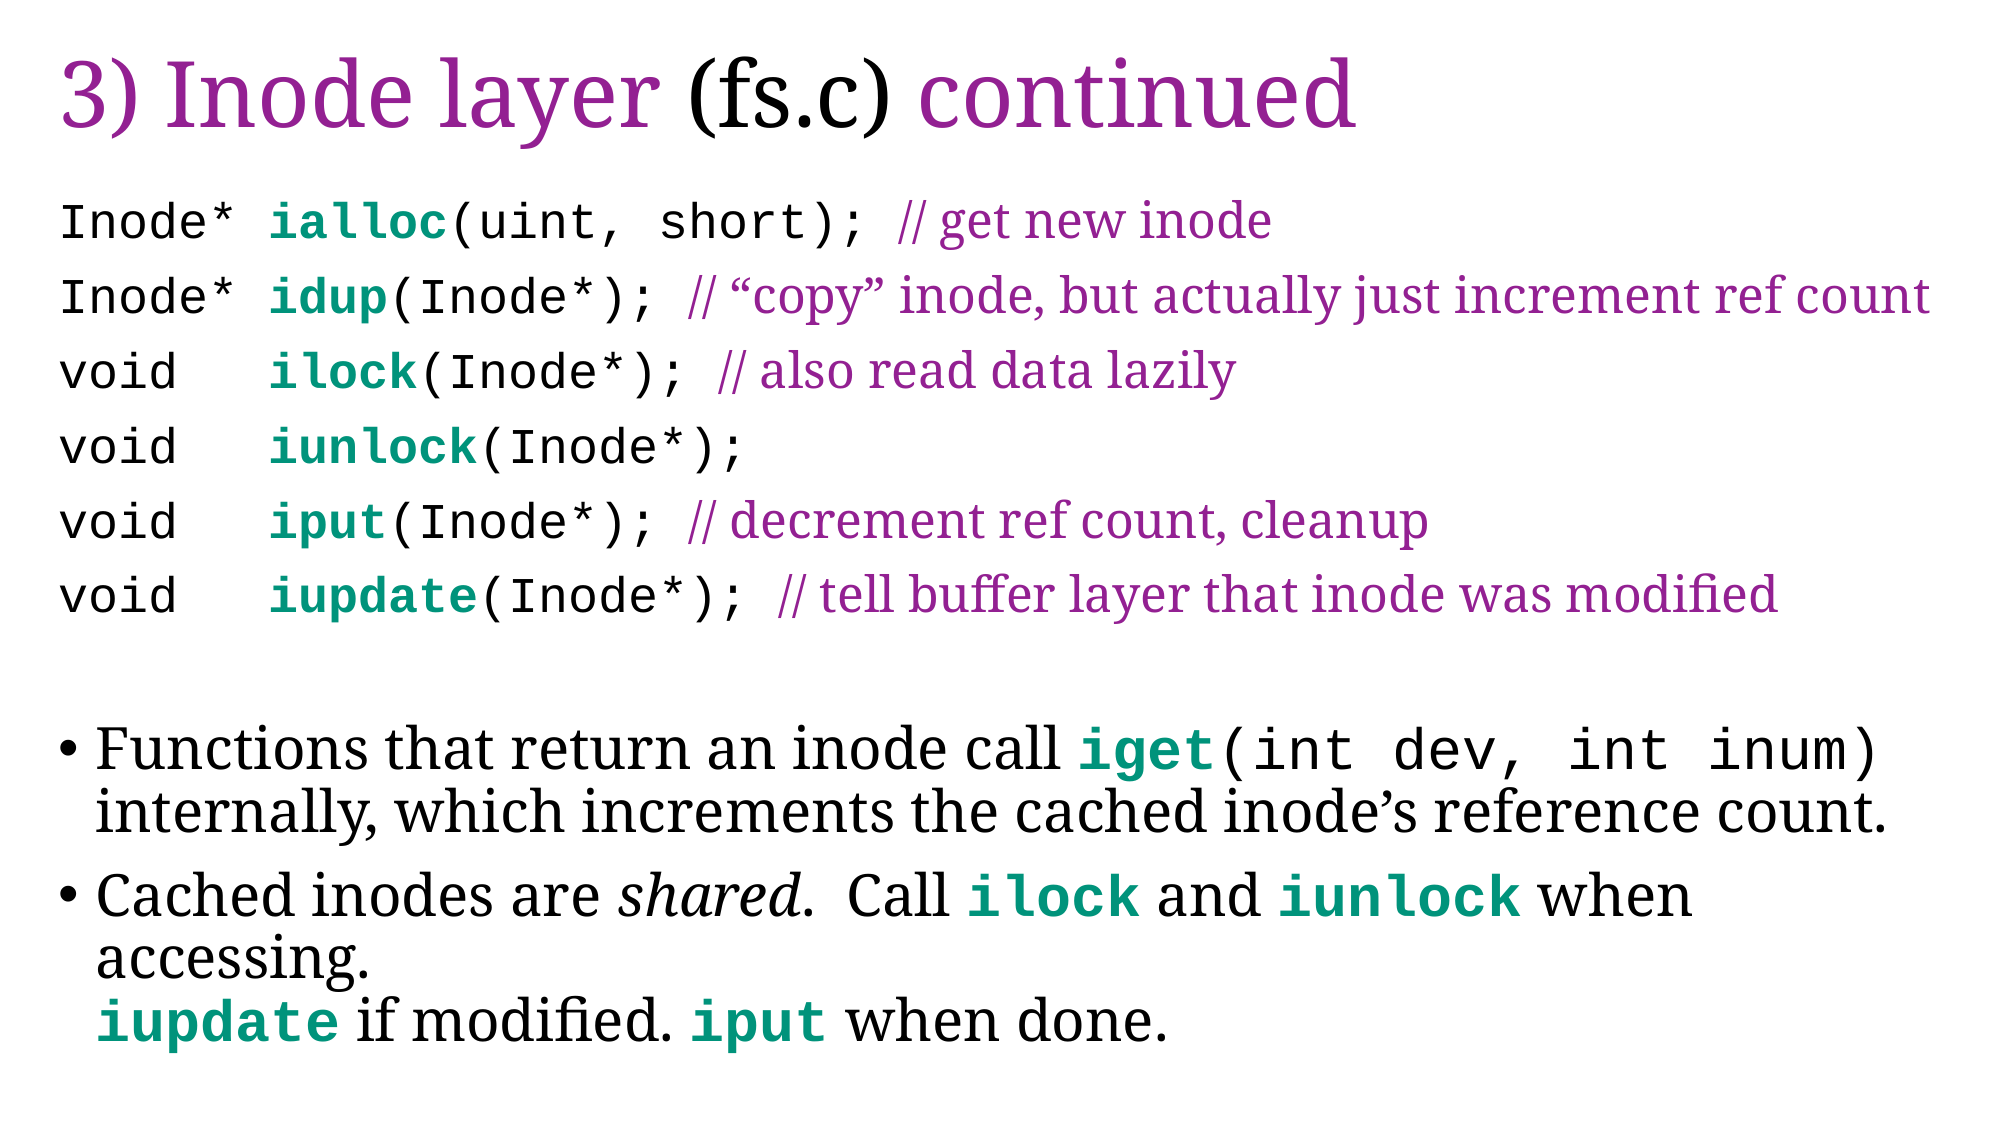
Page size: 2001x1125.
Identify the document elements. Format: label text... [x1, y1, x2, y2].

list Inode* ialloc(uint, short); // get new inode Inode* idup(Inode*); // “copy” inode, but actually just increment ref count void ilock(Inode*); // also read data lazily void iunlock(Inode*); void iput(Inode*); // decrement ref count, cleanup void iupdate(Inode*); // tell buffer layer that inode was modified Functions that return an inode call iget(int dev, int inum) internally, which increments the cached inode’s reference count. Cached inodes are shared. Call ilock and iunlock when accessing. iupdate if modified. iput when done. [43, 188, 1953, 1106]
title 3) Inode layer (fs.c) continued [43, 25, 1953, 171]
